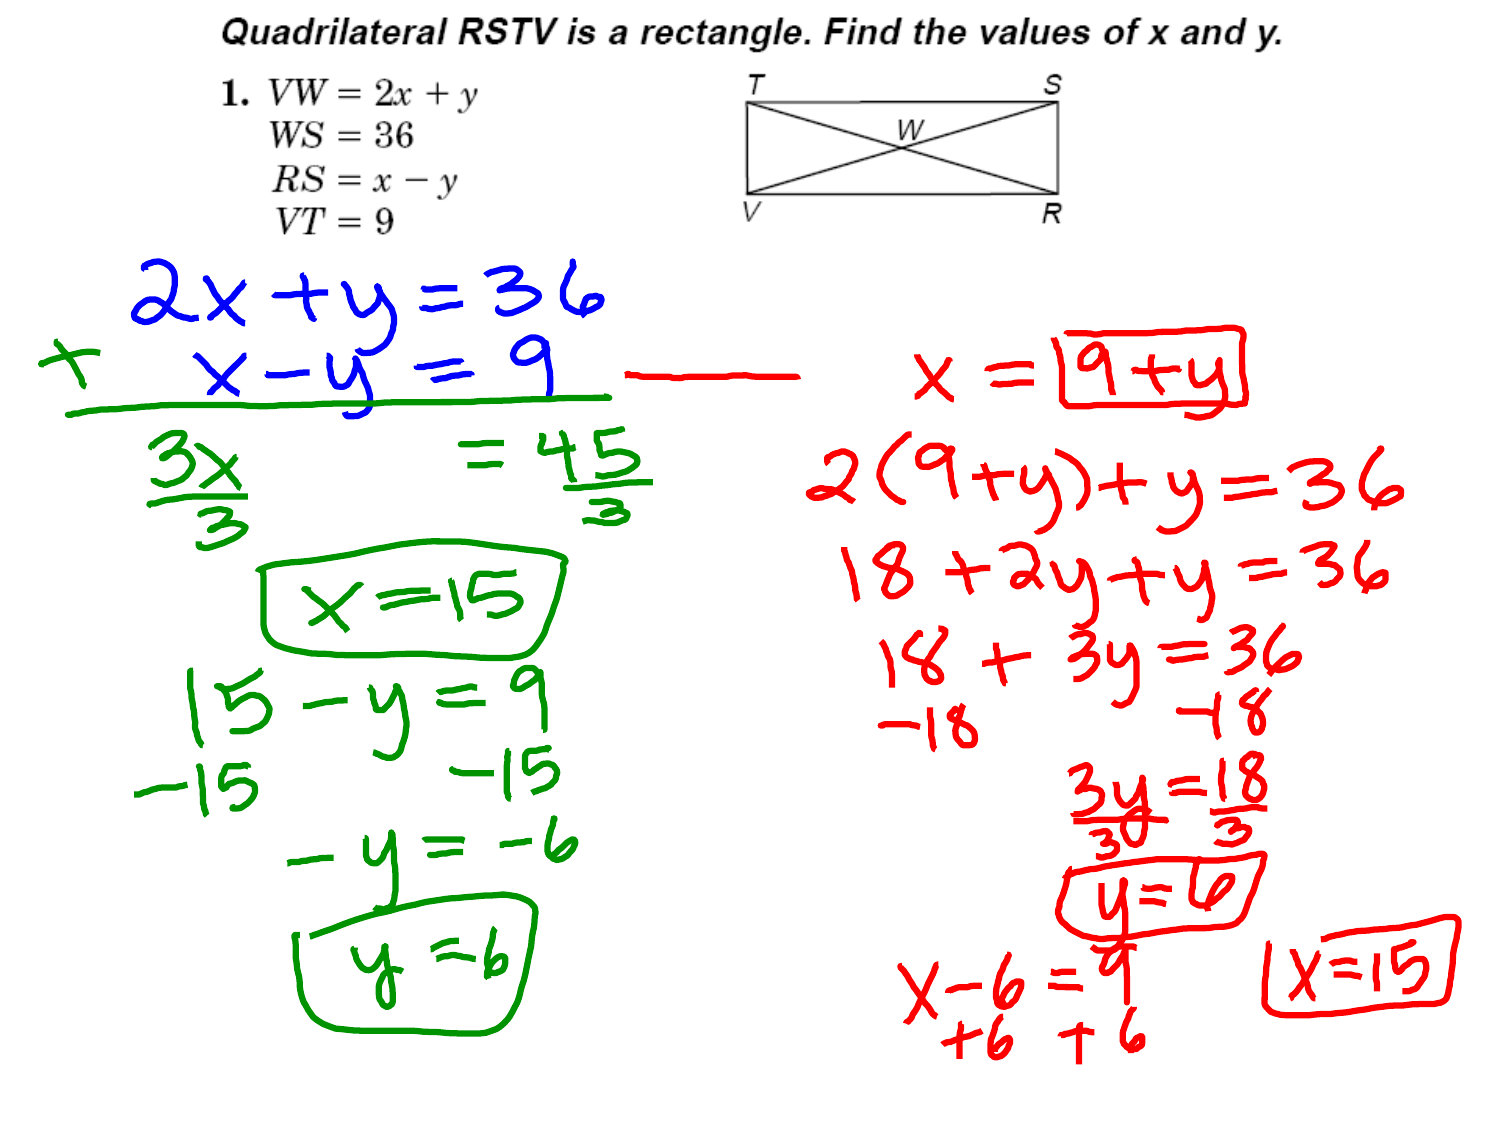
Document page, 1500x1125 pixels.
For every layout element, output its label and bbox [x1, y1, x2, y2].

text_box [1287, 460, 1343, 509]
text_box [342, 405, 371, 417]
text_box [1249, 571, 1288, 579]
text_box [423, 838, 465, 842]
text_box [368, 685, 408, 759]
text_box [1073, 817, 1167, 822]
text_box [942, 1030, 983, 1046]
text_box [1355, 539, 1387, 594]
text_box [460, 442, 504, 446]
text_box [989, 473, 1015, 477]
text_box [991, 381, 1034, 386]
text_box [1223, 490, 1278, 499]
text_box [914, 359, 951, 398]
text_box [899, 965, 922, 998]
text_box [287, 857, 334, 865]
text_box [539, 435, 566, 454]
text_box [989, 1015, 1011, 1059]
text_box [209, 281, 246, 319]
text_box [1214, 819, 1250, 846]
text_box [195, 445, 225, 470]
text_box [302, 699, 348, 707]
text_box [1214, 693, 1221, 739]
text_box [1083, 1030, 1095, 1034]
text_box [342, 283, 395, 354]
text_box [998, 662, 1006, 685]
text_box [1209, 806, 1268, 814]
text_box [485, 267, 540, 315]
text_box [209, 355, 247, 396]
text_box [917, 445, 958, 499]
text_box [1101, 945, 1137, 1004]
text_box [220, 764, 256, 810]
text_box [1301, 543, 1342, 586]
text_box [1174, 561, 1214, 621]
text_box [421, 302, 464, 310]
text_box [1090, 830, 1118, 859]
text_box [903, 627, 947, 683]
text_box [437, 685, 478, 694]
text_box [1091, 939, 1124, 952]
text_box [224, 303, 246, 325]
text_box [963, 572, 973, 594]
text_box [1168, 654, 1209, 662]
text_box [879, 723, 921, 728]
text_box [189, 669, 203, 746]
text_box [972, 474, 987, 478]
text_box [197, 508, 247, 549]
text_box [133, 260, 199, 323]
text_box [954, 551, 966, 570]
text_box [1141, 573, 1165, 578]
text_box [1360, 447, 1402, 511]
text_box [1263, 916, 1460, 1017]
text_box [568, 444, 576, 450]
text_box [982, 654, 1032, 665]
text_box [945, 567, 991, 574]
picture [198, 0, 1302, 244]
text_box [1221, 477, 1269, 482]
text_box [995, 642, 1001, 660]
text_box [266, 371, 310, 377]
text_box [1108, 643, 1138, 707]
text_box [1119, 462, 1123, 483]
text_box [1241, 753, 1266, 801]
text_box [1069, 764, 1103, 815]
text_box [560, 432, 575, 483]
text_box [562, 260, 603, 317]
text_box [467, 463, 503, 467]
text_box [1114, 776, 1152, 817]
text_box [922, 997, 938, 1018]
text_box [1069, 632, 1098, 680]
text_box [198, 765, 208, 817]
text_box [1098, 481, 1147, 489]
text_box [1120, 486, 1127, 505]
text_box [451, 768, 494, 775]
text_box [808, 450, 857, 503]
text_box [67, 395, 611, 416]
text_box [1078, 1024, 1084, 1065]
text_box [40, 350, 101, 365]
text_box [624, 373, 799, 380]
text_box [205, 277, 226, 304]
text_box [429, 851, 464, 856]
text_box [1055, 450, 1089, 509]
text_box [512, 336, 551, 398]
text_box [1059, 1030, 1078, 1037]
text_box [565, 481, 653, 489]
text_box [69, 359, 87, 388]
text_box [1220, 760, 1226, 800]
text_box [1225, 626, 1255, 673]
text_box [422, 287, 458, 291]
text_box [546, 817, 577, 861]
text_box [148, 495, 248, 507]
text_box [878, 433, 912, 503]
text_box [905, 963, 939, 1024]
text_box [55, 340, 67, 355]
text_box [1159, 643, 1202, 649]
text_box [505, 750, 511, 800]
text_box [1121, 1006, 1144, 1054]
text_box [512, 667, 546, 731]
text_box [499, 840, 532, 846]
text_box [929, 707, 936, 751]
text_box [309, 291, 329, 295]
text_box [326, 354, 371, 402]
text_box [1171, 790, 1207, 794]
text_box [257, 540, 567, 659]
text_box [958, 1022, 963, 1038]
text_box [947, 985, 982, 993]
text_box [1184, 405, 1224, 419]
text_box [223, 381, 240, 395]
text_box [1022, 466, 1060, 533]
text_box [1157, 471, 1201, 533]
text_box [134, 783, 188, 796]
text_box [1241, 688, 1271, 734]
text_box [150, 432, 194, 486]
text_box [302, 274, 316, 320]
text_box [916, 354, 935, 379]
text_box [1240, 560, 1278, 567]
text_box [595, 428, 639, 478]
text_box [438, 701, 486, 706]
text_box [216, 669, 271, 732]
text_box [193, 353, 222, 380]
text_box [843, 547, 859, 601]
text_box [995, 954, 1023, 1008]
text_box [1265, 625, 1300, 676]
text_box [948, 704, 976, 747]
text_box [223, 469, 242, 489]
text_box [1122, 821, 1146, 846]
text_box [1050, 970, 1077, 974]
text_box [1169, 778, 1200, 786]
text_box [1048, 984, 1084, 990]
text_box [982, 464, 997, 501]
text_box [874, 543, 911, 597]
text_box [1052, 326, 1247, 408]
text_box [1051, 560, 1097, 628]
text_box [986, 363, 1034, 372]
text_box [1000, 543, 1043, 589]
text_box [364, 831, 397, 911]
text_box [880, 640, 893, 688]
text_box [293, 893, 537, 1035]
text_box [200, 456, 237, 489]
text_box [524, 747, 558, 794]
text_box [1057, 852, 1266, 940]
text_box [431, 373, 473, 382]
text_box [582, 500, 629, 524]
text_box [1109, 573, 1139, 581]
text_box [933, 378, 954, 401]
text_box [415, 360, 463, 368]
text_box [1133, 558, 1150, 604]
text_box [1178, 709, 1214, 714]
